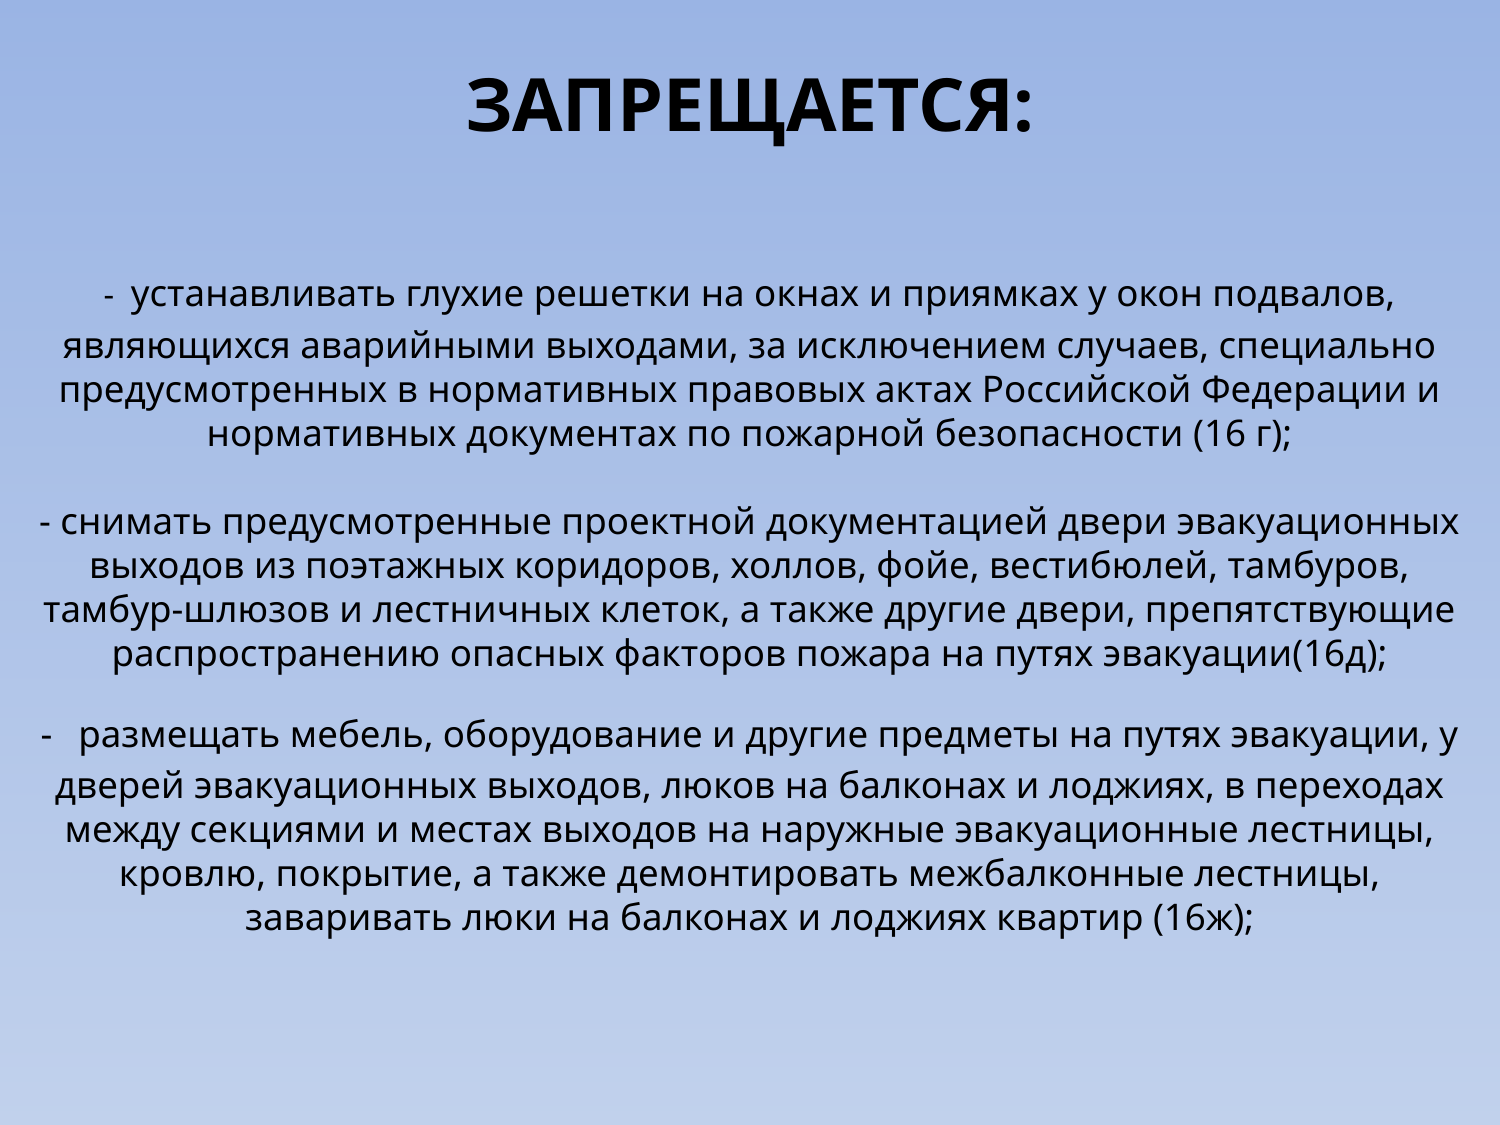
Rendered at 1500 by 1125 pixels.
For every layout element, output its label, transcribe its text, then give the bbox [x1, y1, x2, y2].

title ЗАПРЕЩАЕТСЯ: - устанавливать глухие решетки на окнах и приямках у окон подвалов, являющихся аварийными выходами, за исключением случаев, специально предусмотренных в нормативных правовых актах Российской Федерации и нормативных документах по пожарной безопасности (16 г); - снимать предусмотренные проектной документацией двери эвакуационных выходов из поэтажных коридоров, холлов, фойе, вестибюлей, тамбуров, тамбур-шлюзов и лестничных клеток, а также другие двери, препятствующие распространению опасных факторов пожара на путях эвакуации(16д); - размещать мебель, оборудование и другие предметы на путях эвакуации, у дверей эвакуационных выходов, люков на балконах и лоджиях, в переходах между секциями и местах выходов на наружные эвакуационные лестницы, кровлю, покрытие, а также демонтировать межбалконные лестницы, заваривать люки на балконах и лоджиях квартир (16ж); [0, 46, 1500, 1125]
